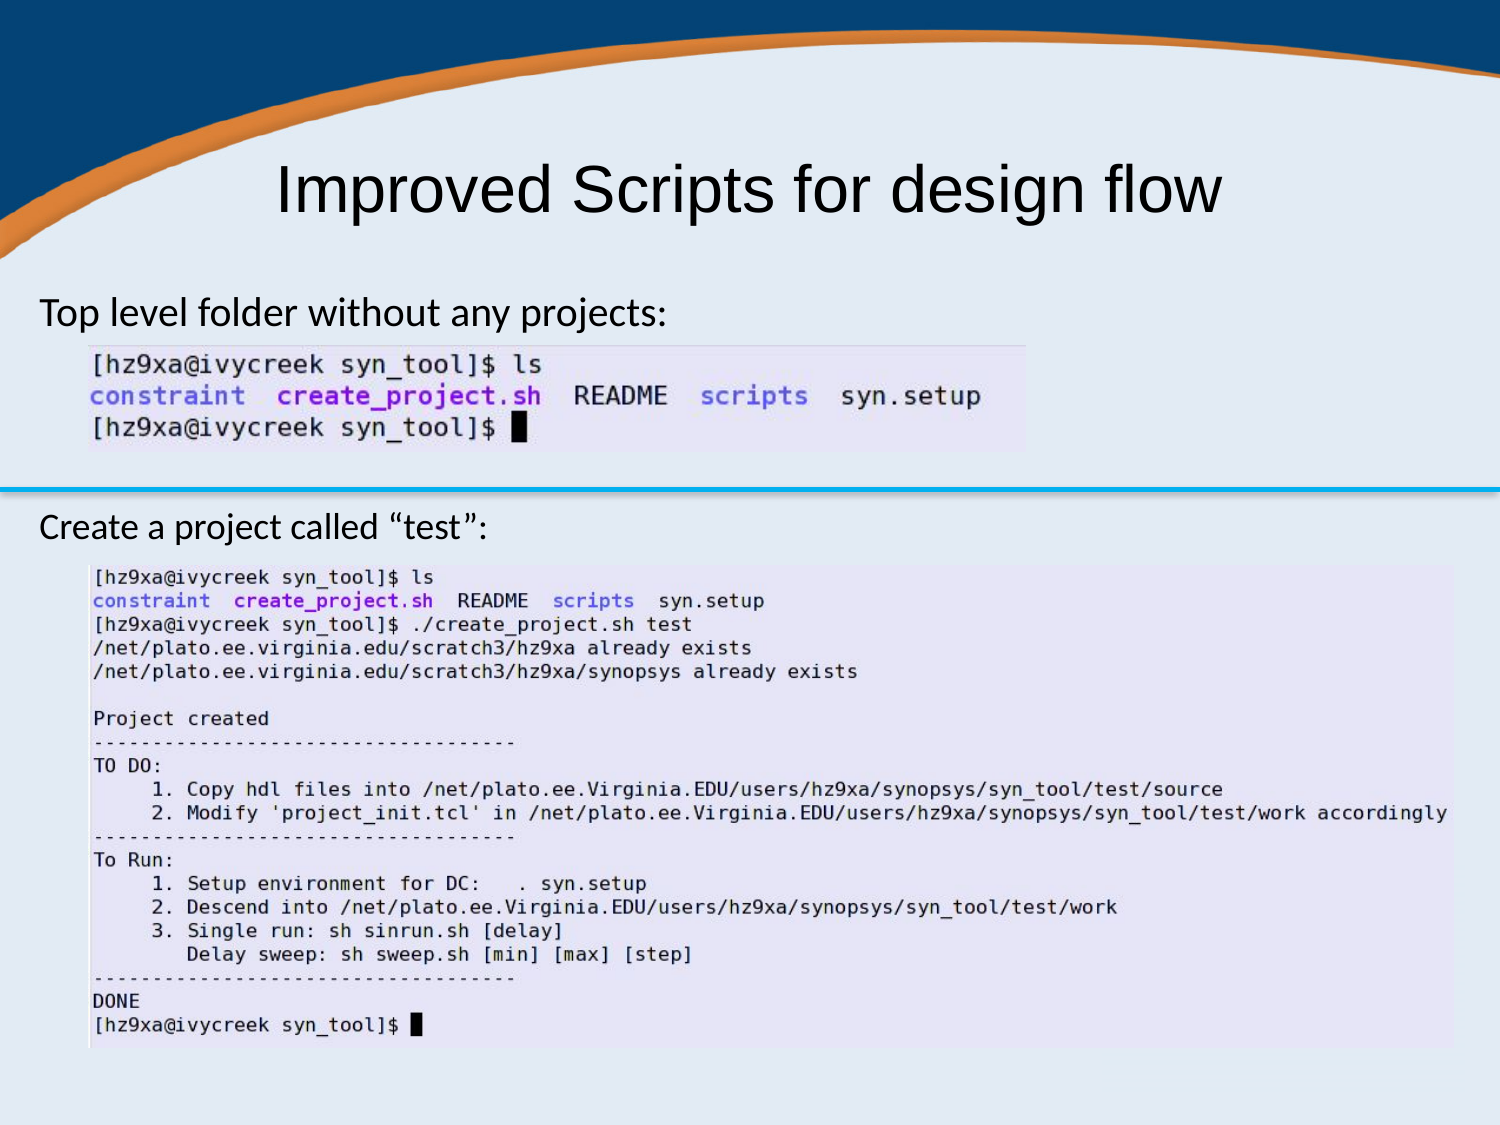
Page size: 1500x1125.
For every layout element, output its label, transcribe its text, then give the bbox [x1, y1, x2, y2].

text_box Top level folder without any projects: [24, 277, 693, 343]
text_box Create a project called “test”: [24, 500, 513, 555]
picture [0, 493, 1500, 1125]
title Improved Scripts for design flow [75, 92, 1425, 280]
picture [0, 0, 1500, 486]
